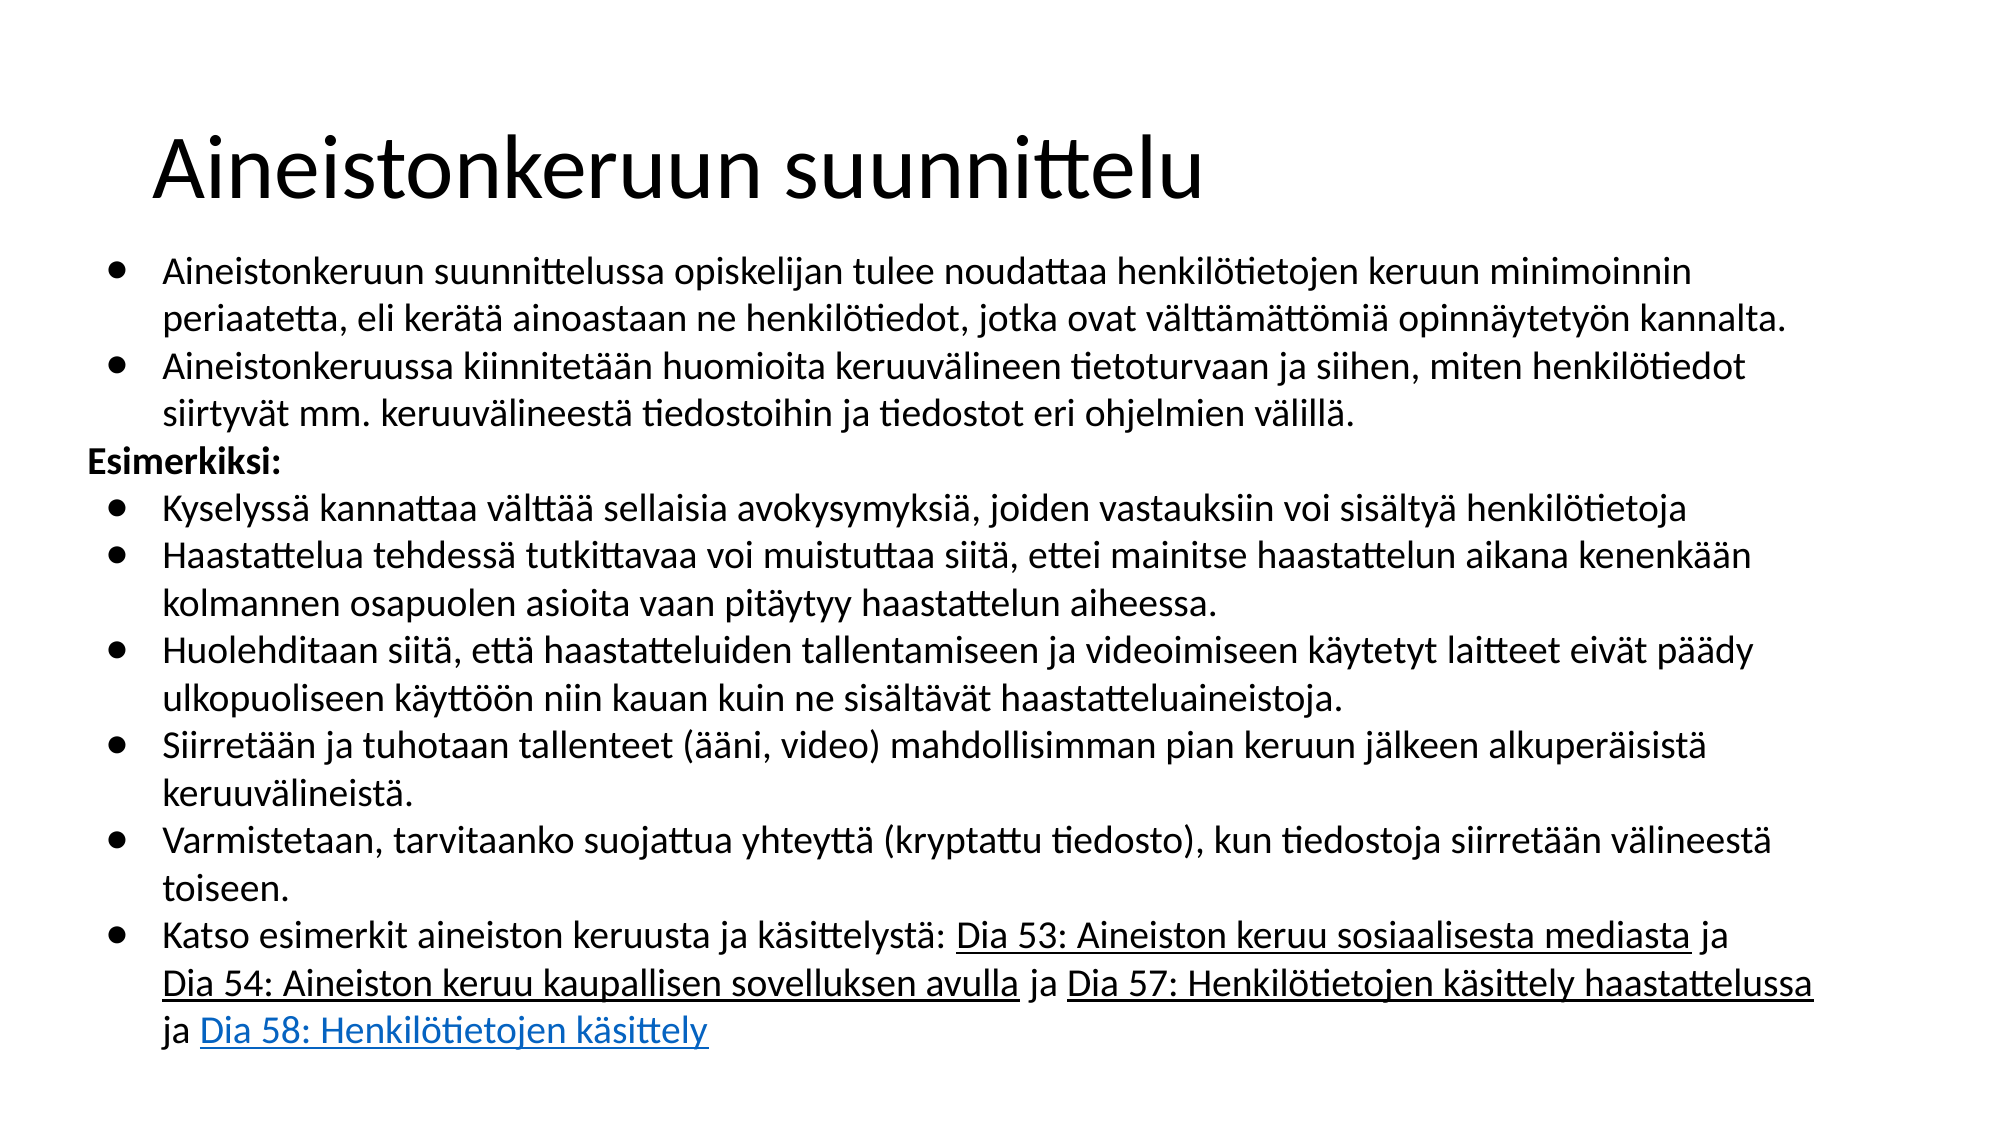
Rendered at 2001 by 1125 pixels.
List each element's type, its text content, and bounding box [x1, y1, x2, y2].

list Aineistonkeruun suunnittelussa opiskelijan tulee noudattaa henkilötietojen keruun minimoinnin periaatetta, eli kerätä ainoastaan ne henkilötiedot, jotka ovat välttämättömiä opinnäytetyön kannalta. Aineistonkeruussa kiinnitetään huomioita keruuvälineen tietoturvaan ja siihen, miten henkilötiedot siirtyvät mm. keruuvälineestä tiedostoihin ja tiedostot eri ohjelmien välillä. Esimerkiksi: Kyselyssä kannattaa välttää sellaisia avokysymyksiä, joiden vastauksiin voi sisältyä henkilötietoja Haastattelua tehdessä tutkittavaa voi muistuttaa siitä, ettei mainitse haastattelun aikana kenenkään kolmannen osapuolen asioita vaan pitäytyy haastattelun aiheessa. Huolehditaan siitä, että haastatteluiden tallentamiseen ja videoimiseen käytetyt laitteet eivät päädy ulkopuoliseen käyttöön niin kauan kuin ne sisältävät haastatteluaineistoja. Siirretään ja tuhotaan tallenteet (ääni, video) mahdollisimman pian keruun jälkeen alkuperäisistä keruuvälineistä. Varmistetaan, tarvitaanko suojattua yhteyttä (kryptattu tiedosto), kun tiedostoja siirretään välineestä toiseen. Katso esimerkit aineiston keruusta ja käsittelystä: Dia 53: Aineiston keruu sosiaalisesta mediasta ja Dia 54: Aineiston keruu kaupallisen sovelluksen avulla ja Dia 57: Henkilötietojen käsittely haastattelussa ja Dia 58: Henkilötietojen käsittely [72, 237, 1863, 1079]
title Aineistonkeruun suunnittelu [137, 59, 1863, 237]
